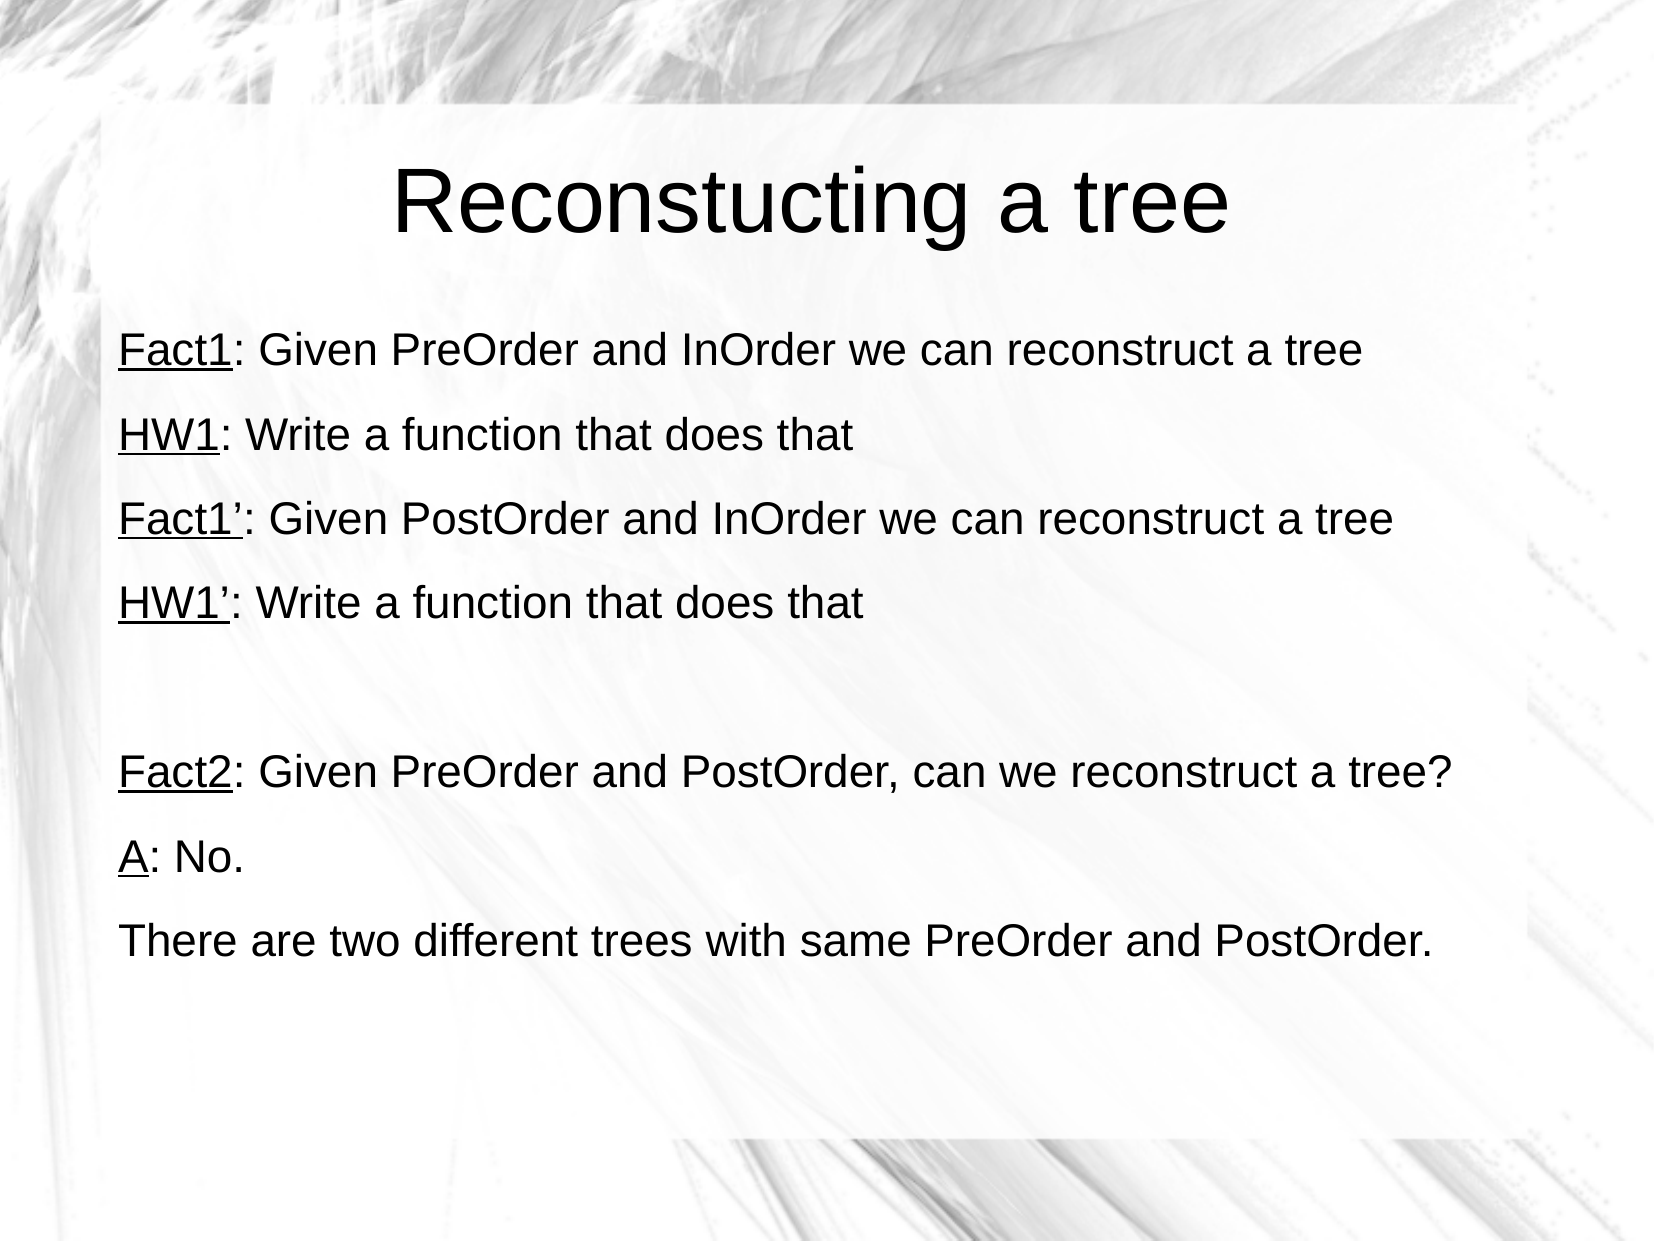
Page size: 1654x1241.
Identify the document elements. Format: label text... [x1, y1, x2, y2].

title Reconstucting a tree [118, 112, 1506, 281]
picture [0, 0, 1654, 1241]
list Fact1: Given PreOrder and InOrder we can reconstruct a tree HW1: Write a function that does that Fact1’: Given PostOrder and InOrder we can reconstruct a tree HW1’: Write a function that does that Fact2: Given PreOrder and PostOrder, can we reconstruct a tree? A: No. There are two different trees with same PreOrder and PostOrder. [118, 319, 1571, 1102]
